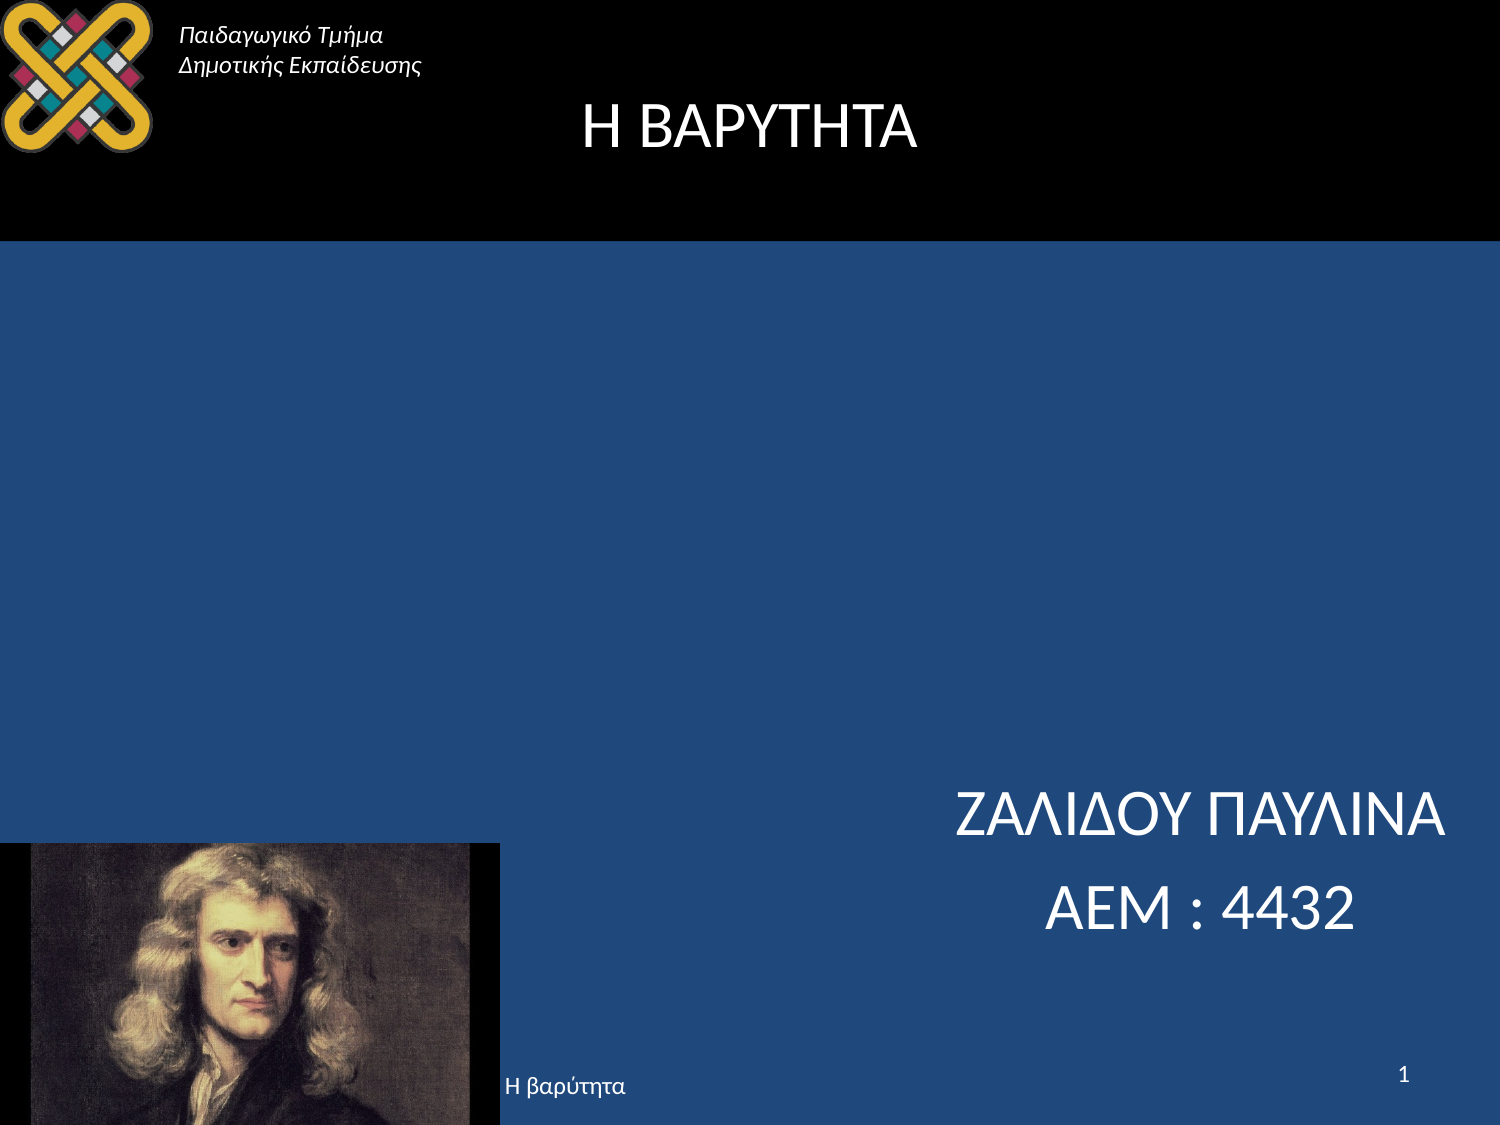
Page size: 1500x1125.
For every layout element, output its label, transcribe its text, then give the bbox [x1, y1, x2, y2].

picture [0, 0, 153, 153]
title Η ΒΑΡΥΤΗΤΑ [0, 0, 1500, 242]
footer Η βαρύτητα [504, 1054, 804, 1115]
subtitle ΖΑΛΙΔΟΥ ΠΑΥΛΙΝΑ ΑΕΜ : 4432 [878, 761, 1500, 973]
text_box Παιδαγωγικό Τμήμα Δημοτικής Εκπαίδευσης [163, 11, 481, 87]
picture [0, 843, 501, 1125]
slide_number 1 [1074, 1042, 1425, 1103]
